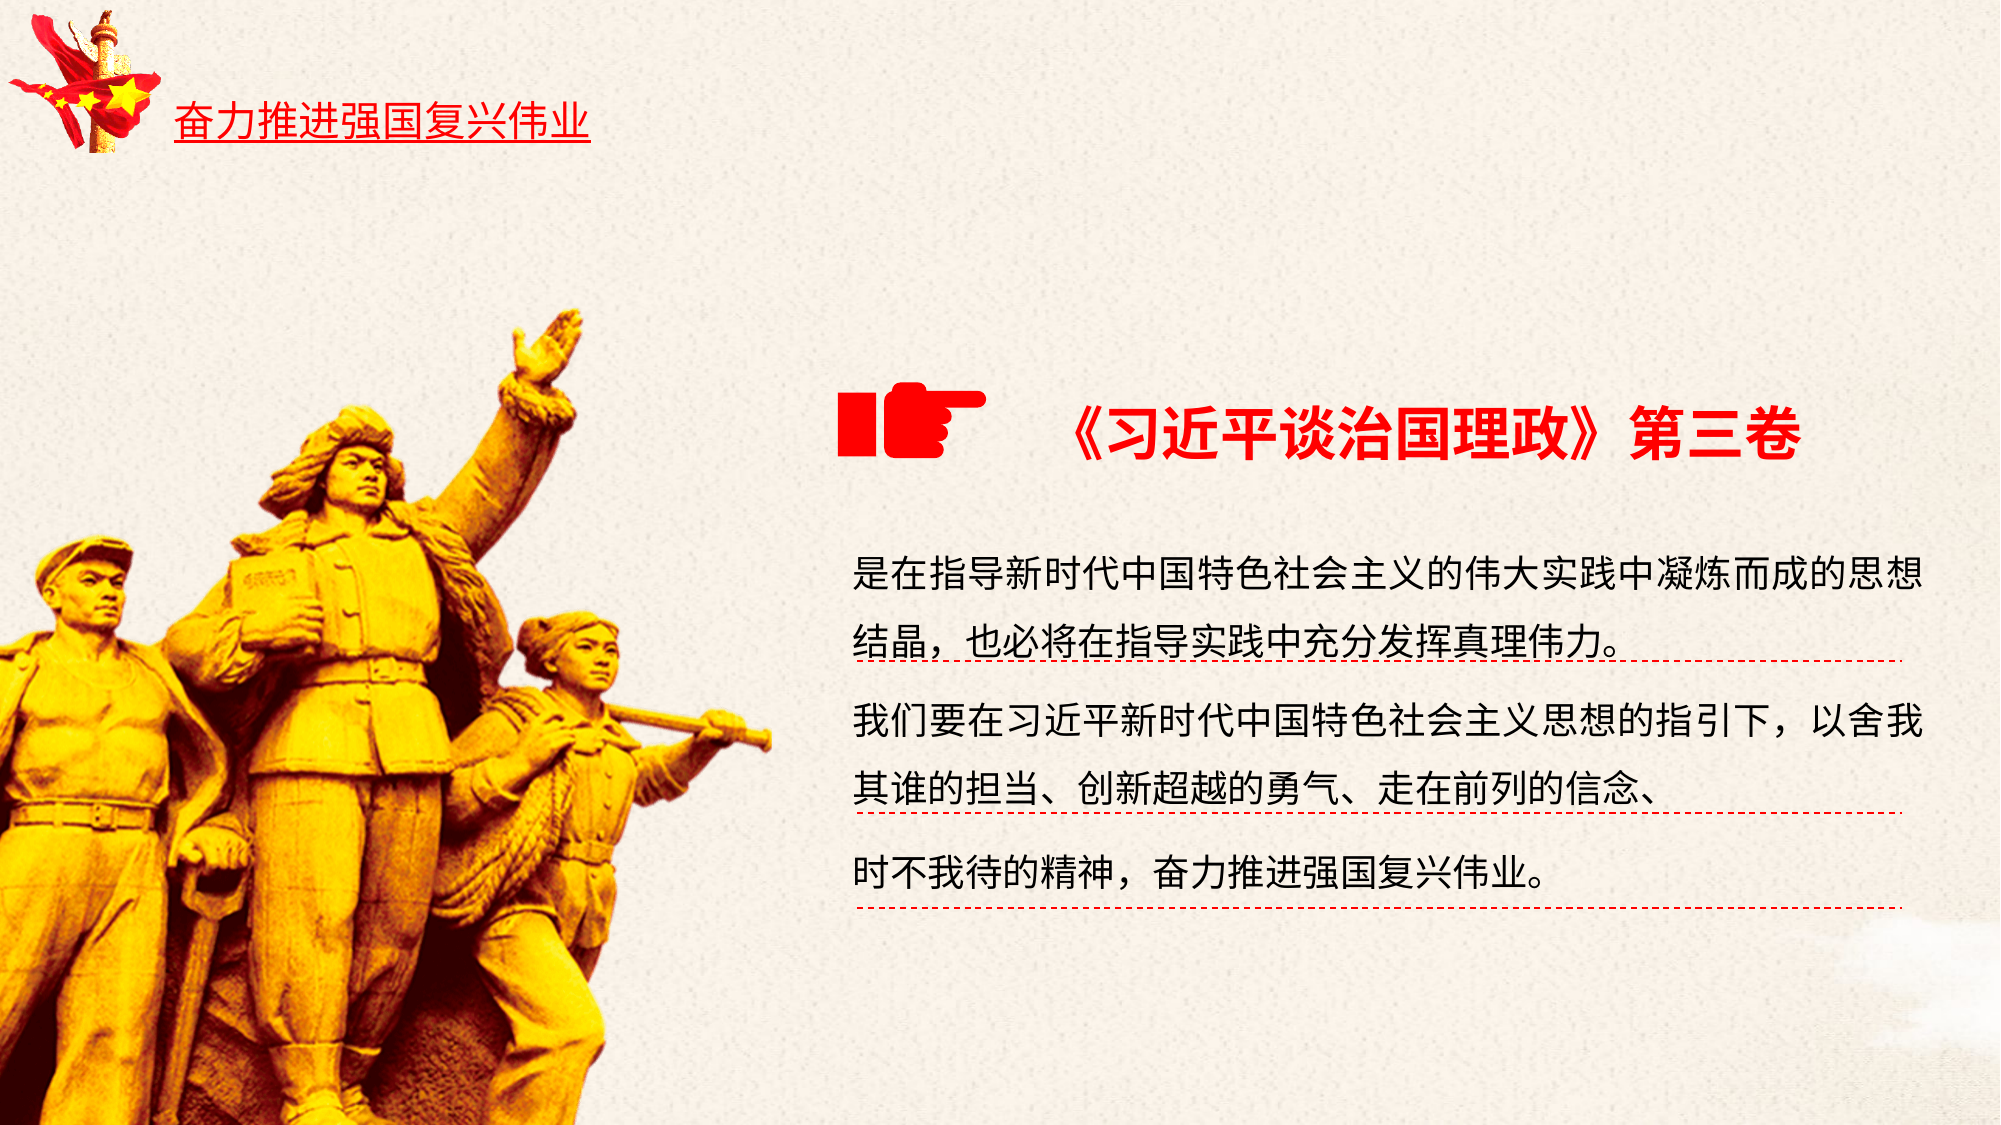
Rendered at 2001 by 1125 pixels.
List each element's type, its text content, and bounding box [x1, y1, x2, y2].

picture [0, 0, 2000, 1125]
text_box 是在指导新时代中国特色社会主义的伟大实践中凝炼而成的思想结晶，也必将在指导实践中充分发挥真理伟力。 [837, 520, 1939, 667]
text_box 时不我待的精神，奋力推进强国复兴伟业。 [837, 823, 1939, 901]
text_box 我们要在习近平新时代中国特色社会主义思想的指引下，以舍我其谁的担当、创新超越的勇气、走在前列的信念、 [837, 667, 1939, 818]
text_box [837, 382, 987, 459]
text_box 《习近平谈治国理政》第三卷 [923, 389, 1925, 474]
text_box 奋力推进强国复兴伟业 [167, 87, 676, 153]
